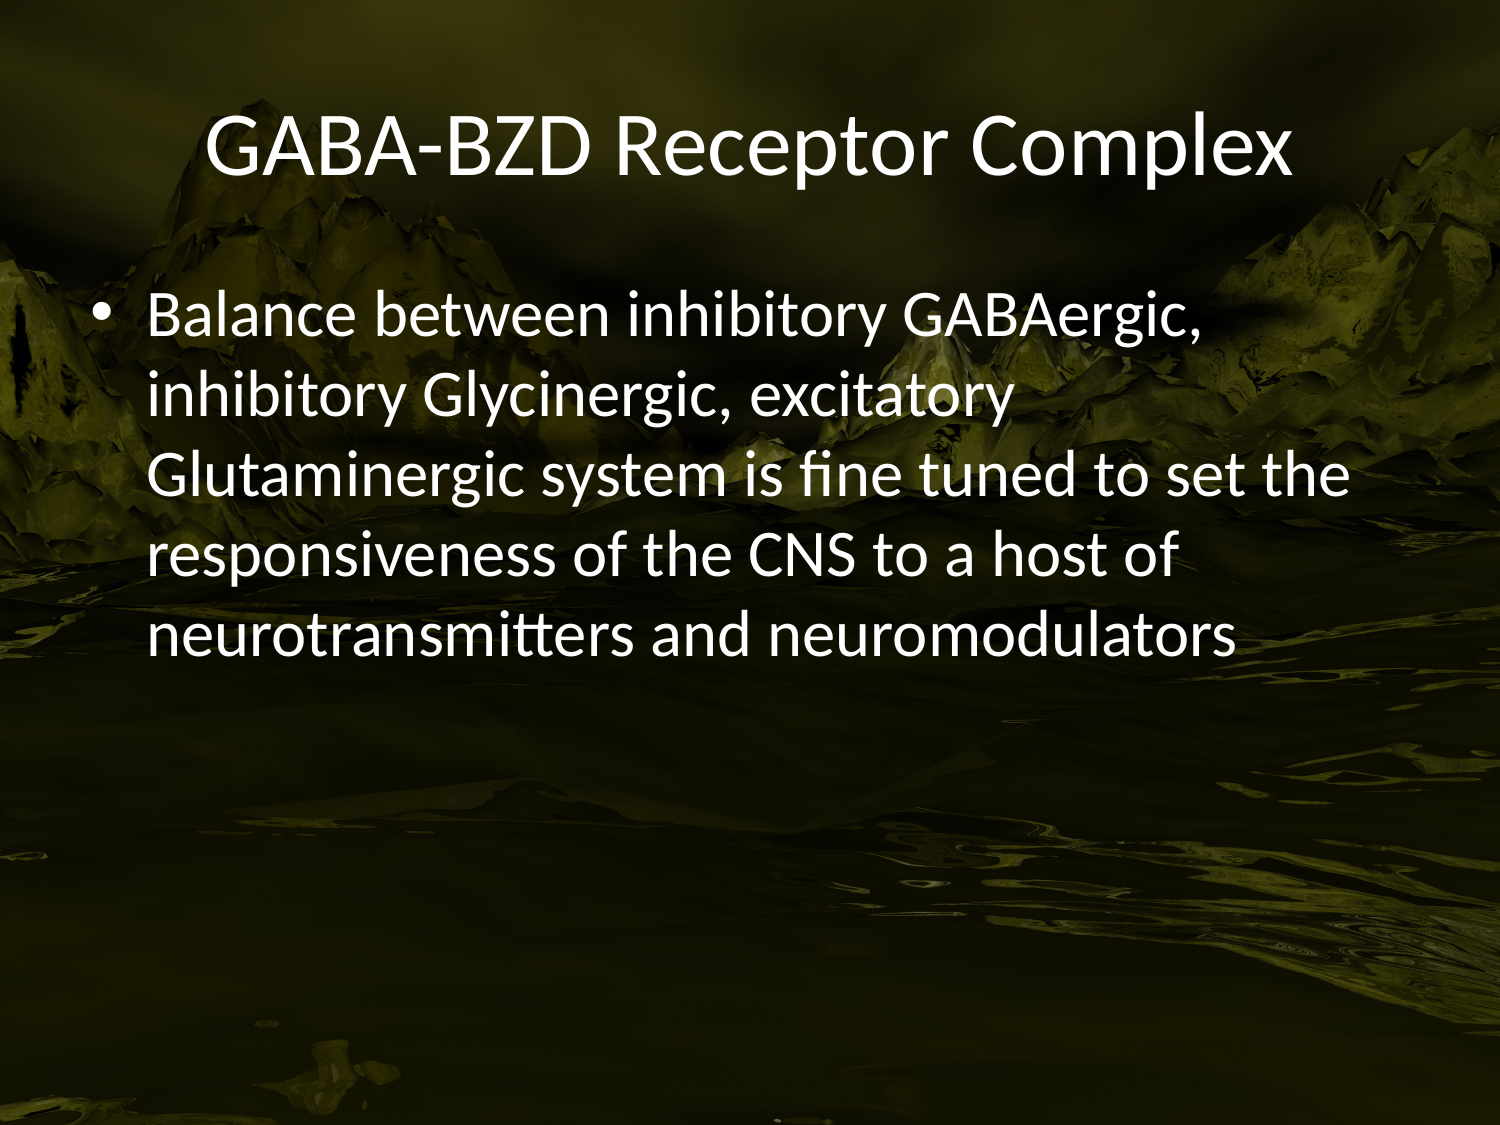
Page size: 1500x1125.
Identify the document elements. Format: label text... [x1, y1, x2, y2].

list Balance between inhibitory GABAergic, inhibitory Glycinergic, excitatory Glutaminergic system is fine tuned to set the responsiveness of the CNS to a host of neurotransmitters and neuromodulators [75, 262, 1425, 1005]
title GABA-BZD Receptor Complex [75, 45, 1425, 233]
picture [0, 0, 1500, 1125]
